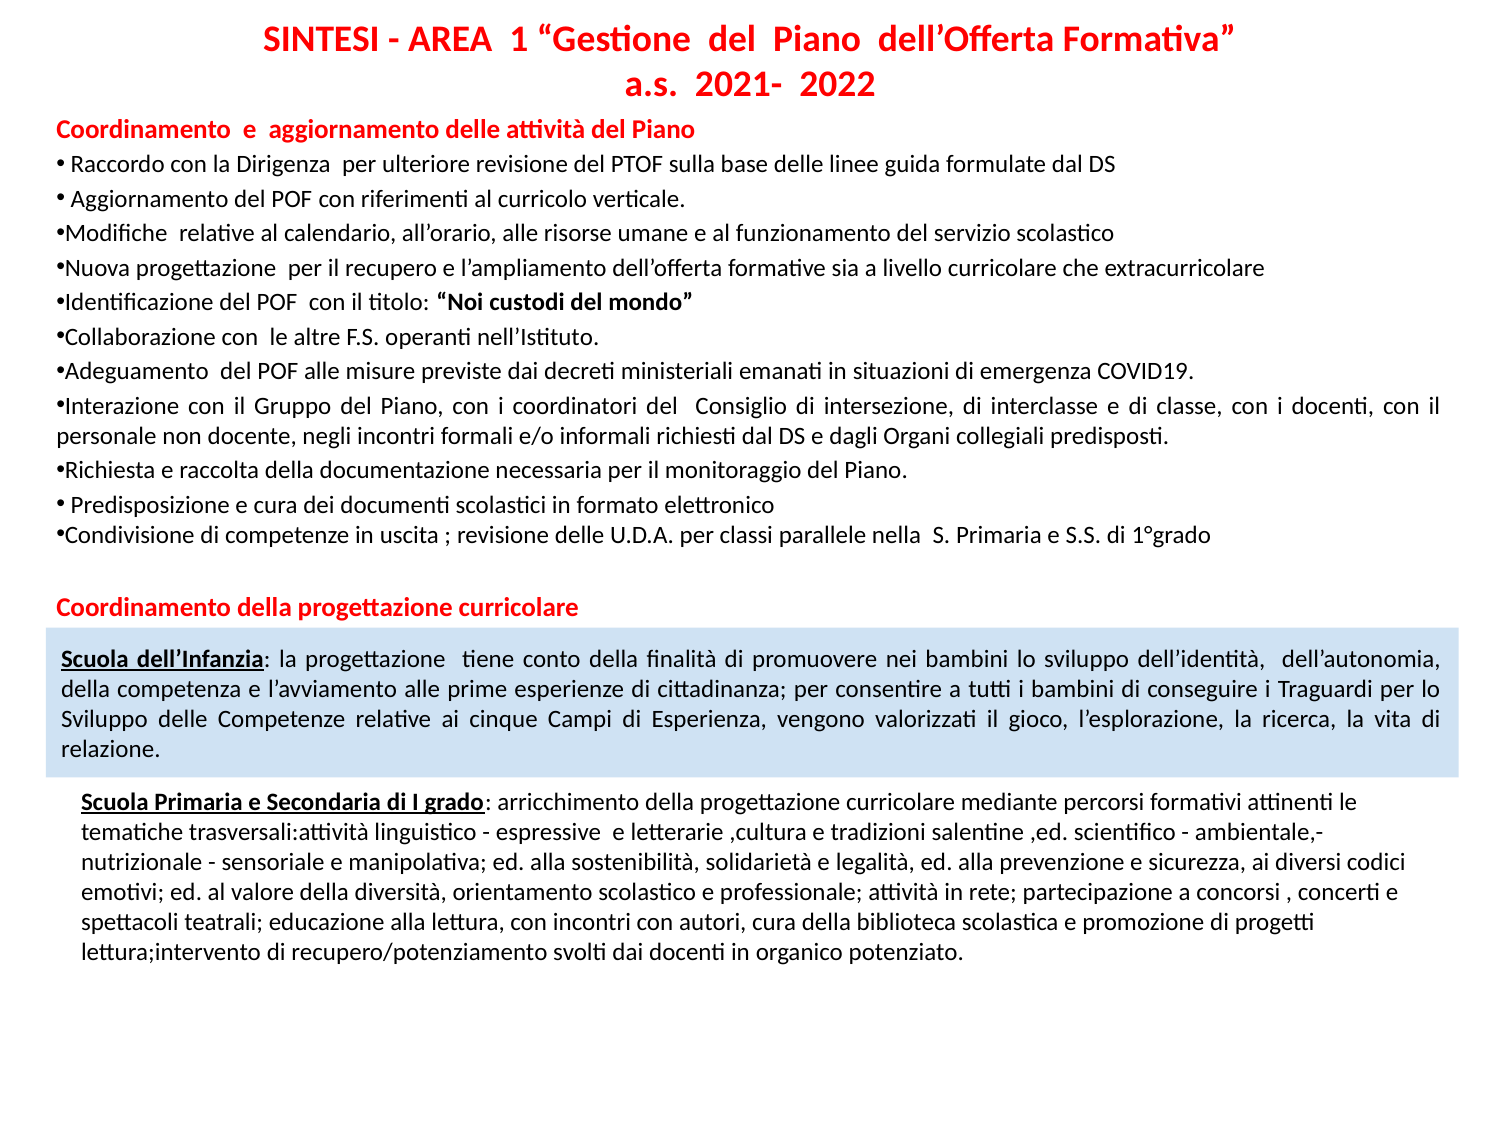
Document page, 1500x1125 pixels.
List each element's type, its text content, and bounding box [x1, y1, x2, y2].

subtitle Coordinamento e aggiornamento delle attività del Piano Raccordo con la Dirigenza per ulteriore revisione del PTOF sulla base delle linee guida formulate dal DS Aggiornamento del POF con riferimenti al curricolo verticale. Modifiche relative al calendario, all’orario, alle risorse umane e al funzionamento del servizio scolastico Nuova progettazione per il recupero e l’ampliamento dell’offerta formative sia a livello curricolare che extracurricolare Identificazione del POF con il titolo: “Noi custodi del mondo” Collaborazione con le altre F.S. operanti nell’Istituto. Adeguamento del POF alle misure previste dai decreti ministeriali emanati in situazioni di emergenza COVID19. Interazione con il Gruppo del Piano, con i coordinatori del Consiglio di intersezione, di interclasse e di classe, con i docenti, con il personale non docente, negli incontri formali e/o informali richiesti dal DS e dagli Organi collegiali predisposti. Richiesta e raccolta della documentazione necessaria per il monitoraggio del Piano. Predisposizione e cura dei documenti scolastici in formato elettronico Condivisione di competenze in uscita ; revisione delle U.D.A. per classi parallele nella S. Primaria e S.S. di 1°grado Coordinamento della progettazione curricolare Scuola Primaria e Secondaria di I grado: arricchimento della progettazione curricolare mediante percorsi formativi attinenti le tematiche trasversali:attività linguistico - espressive e letterarie ,cultura e tradizioni salentine ,ed. scientifico - ambientale,-nutrizionale - sensoriale e manipolativa; ed. alla sostenibilità, solidarietà e legalità, ed. alla prevenzione e sicurezza, ai diversi codici emotivi; ed. al valore della diversità, orientamento scolastico e professionale; attività in rete; partecipazione a concorsi , concerti e spettacoli teatrali; educazione alla lettura, con incontri con autori, cura della biblioteca scolastica e promozione di progetti lettura;intervento di recupero/potenziamento svolti dai docenti in organico potenziato. [41, 115, 1459, 1097]
text_box Scuola dell’Infanzia: la progettazione tiene conto della finalità di promuovere nei bambini lo sviluppo dell’identità, dell’autonomia, della competenza e l’avviamento alle prime esperienze di cittadinanza; per consentire a tutti i bambini di conseguire i Traguardi per lo Sviluppo delle Competenze relative ai cinque Campi di Esperienza, vengono valorizzati il gioco, l’esplorazione, la ricerca, la vita di relazione. [45, 627, 1459, 778]
title SINTESI - AREA 1 “Gestione del Piano dell’Offerta Formativa” a.s. 2021- 2022 [112, 7, 1388, 110]
